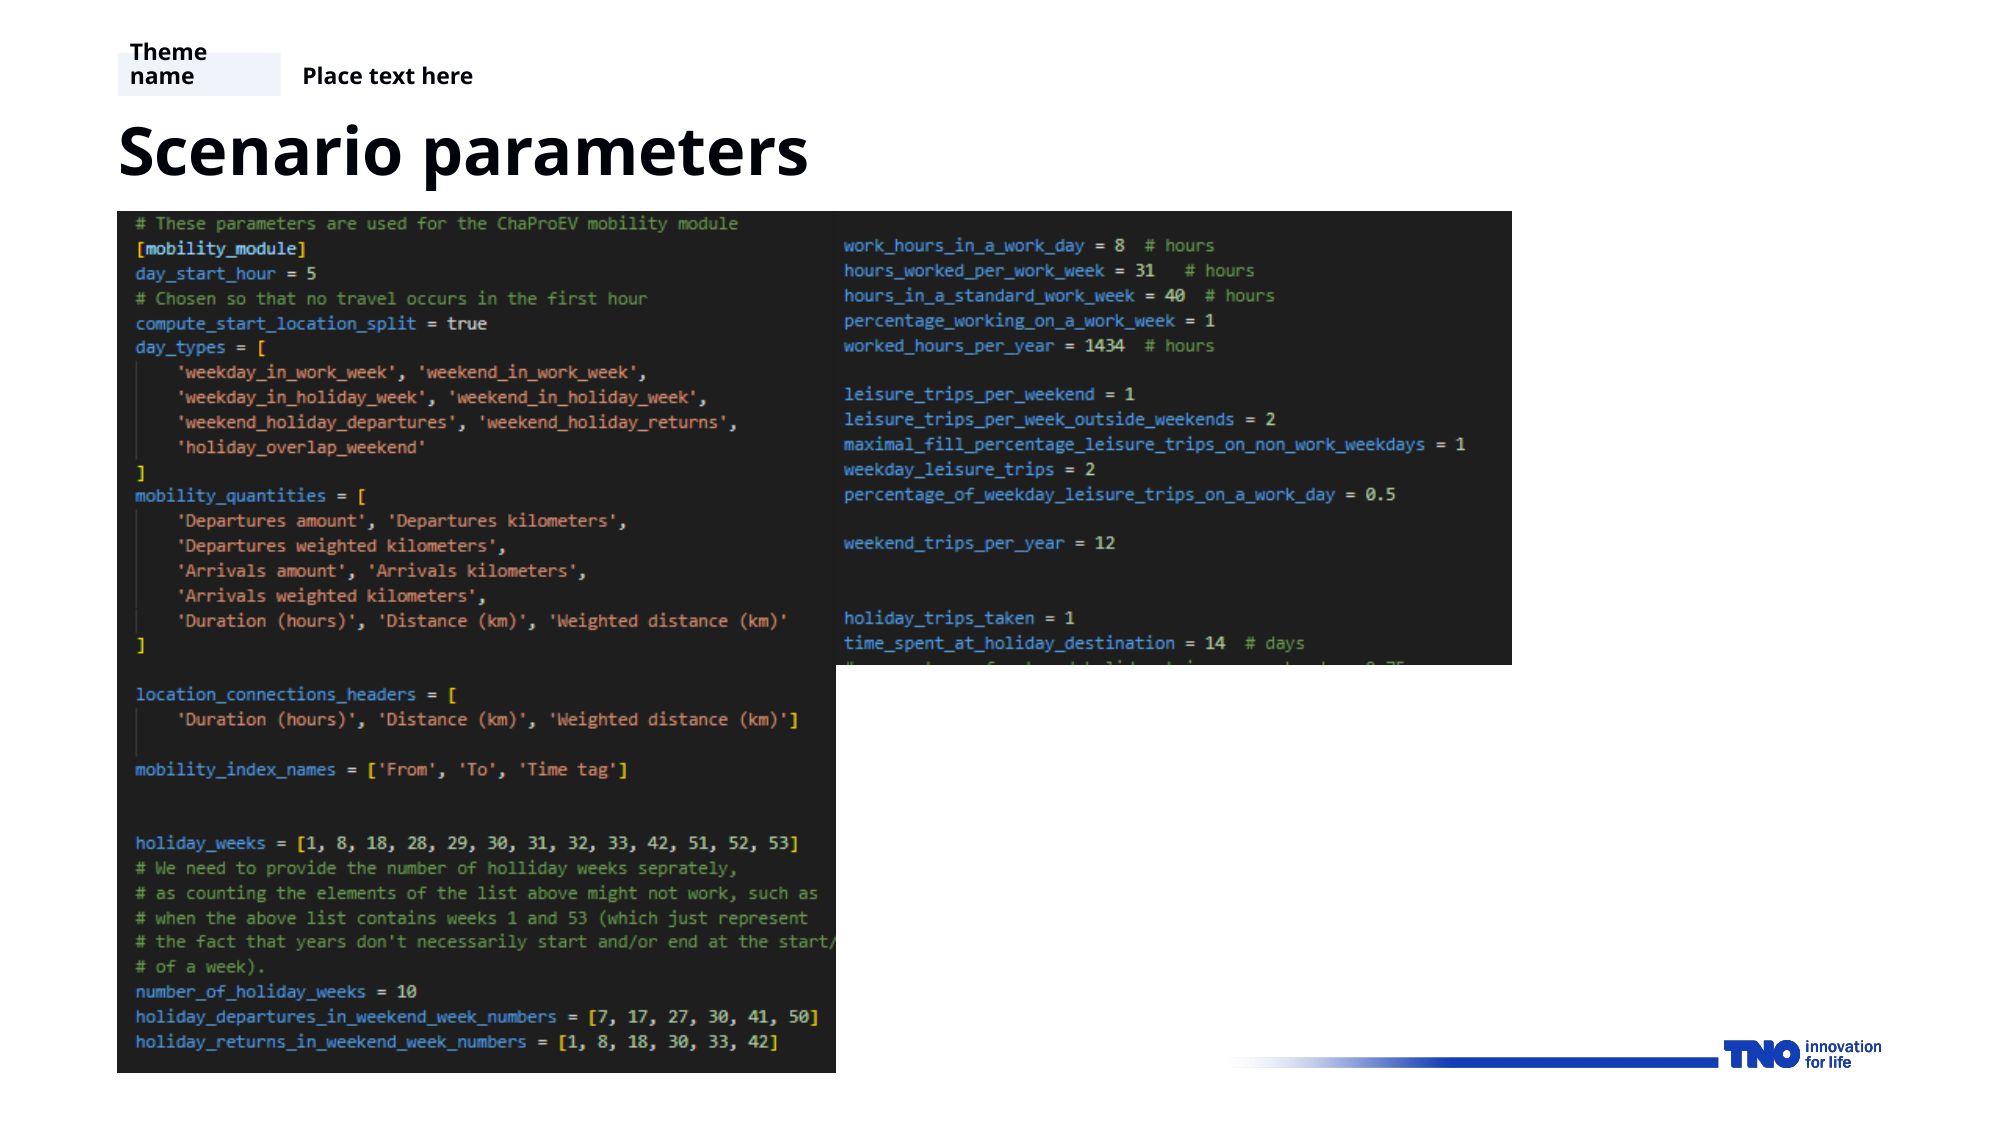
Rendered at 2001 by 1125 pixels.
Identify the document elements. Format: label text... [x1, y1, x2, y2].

list Theme name [117, 52, 281, 96]
list Place text here [302, 54, 1882, 96]
picture [1222, 1040, 1882, 1068]
title Scenario parameters [118, 118, 1882, 179]
picture [117, 210, 1512, 1073]
